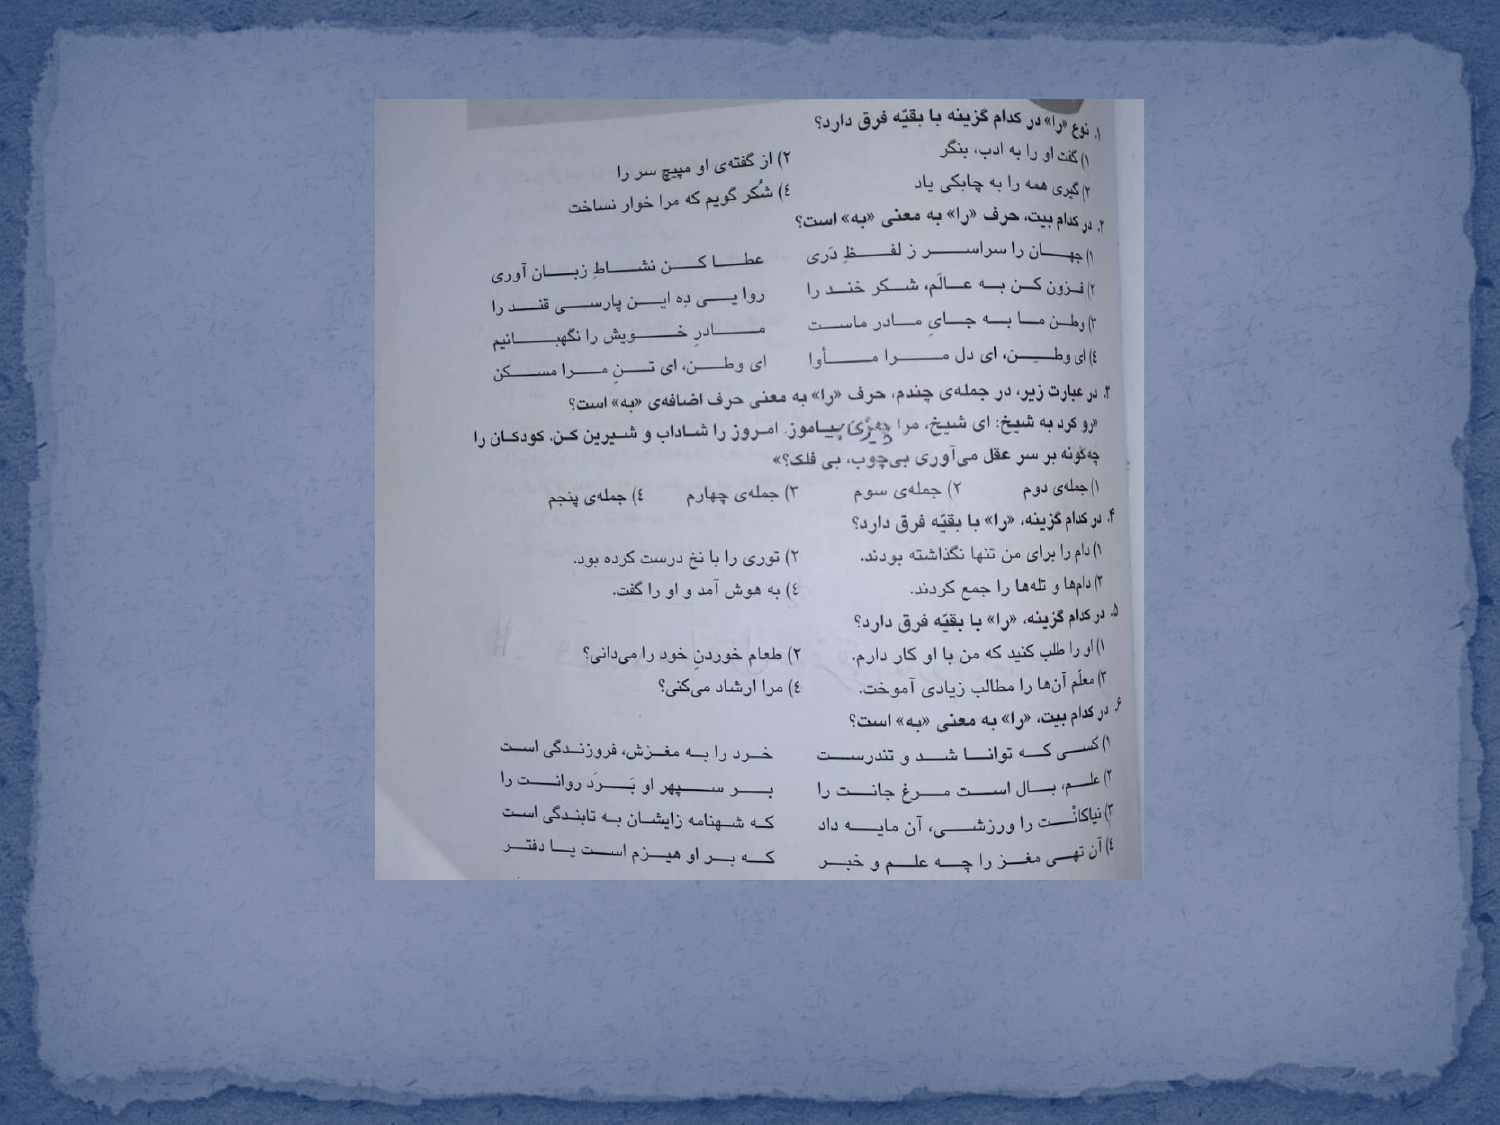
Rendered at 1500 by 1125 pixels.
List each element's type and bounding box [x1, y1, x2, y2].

picture [375, 99, 1145, 880]
